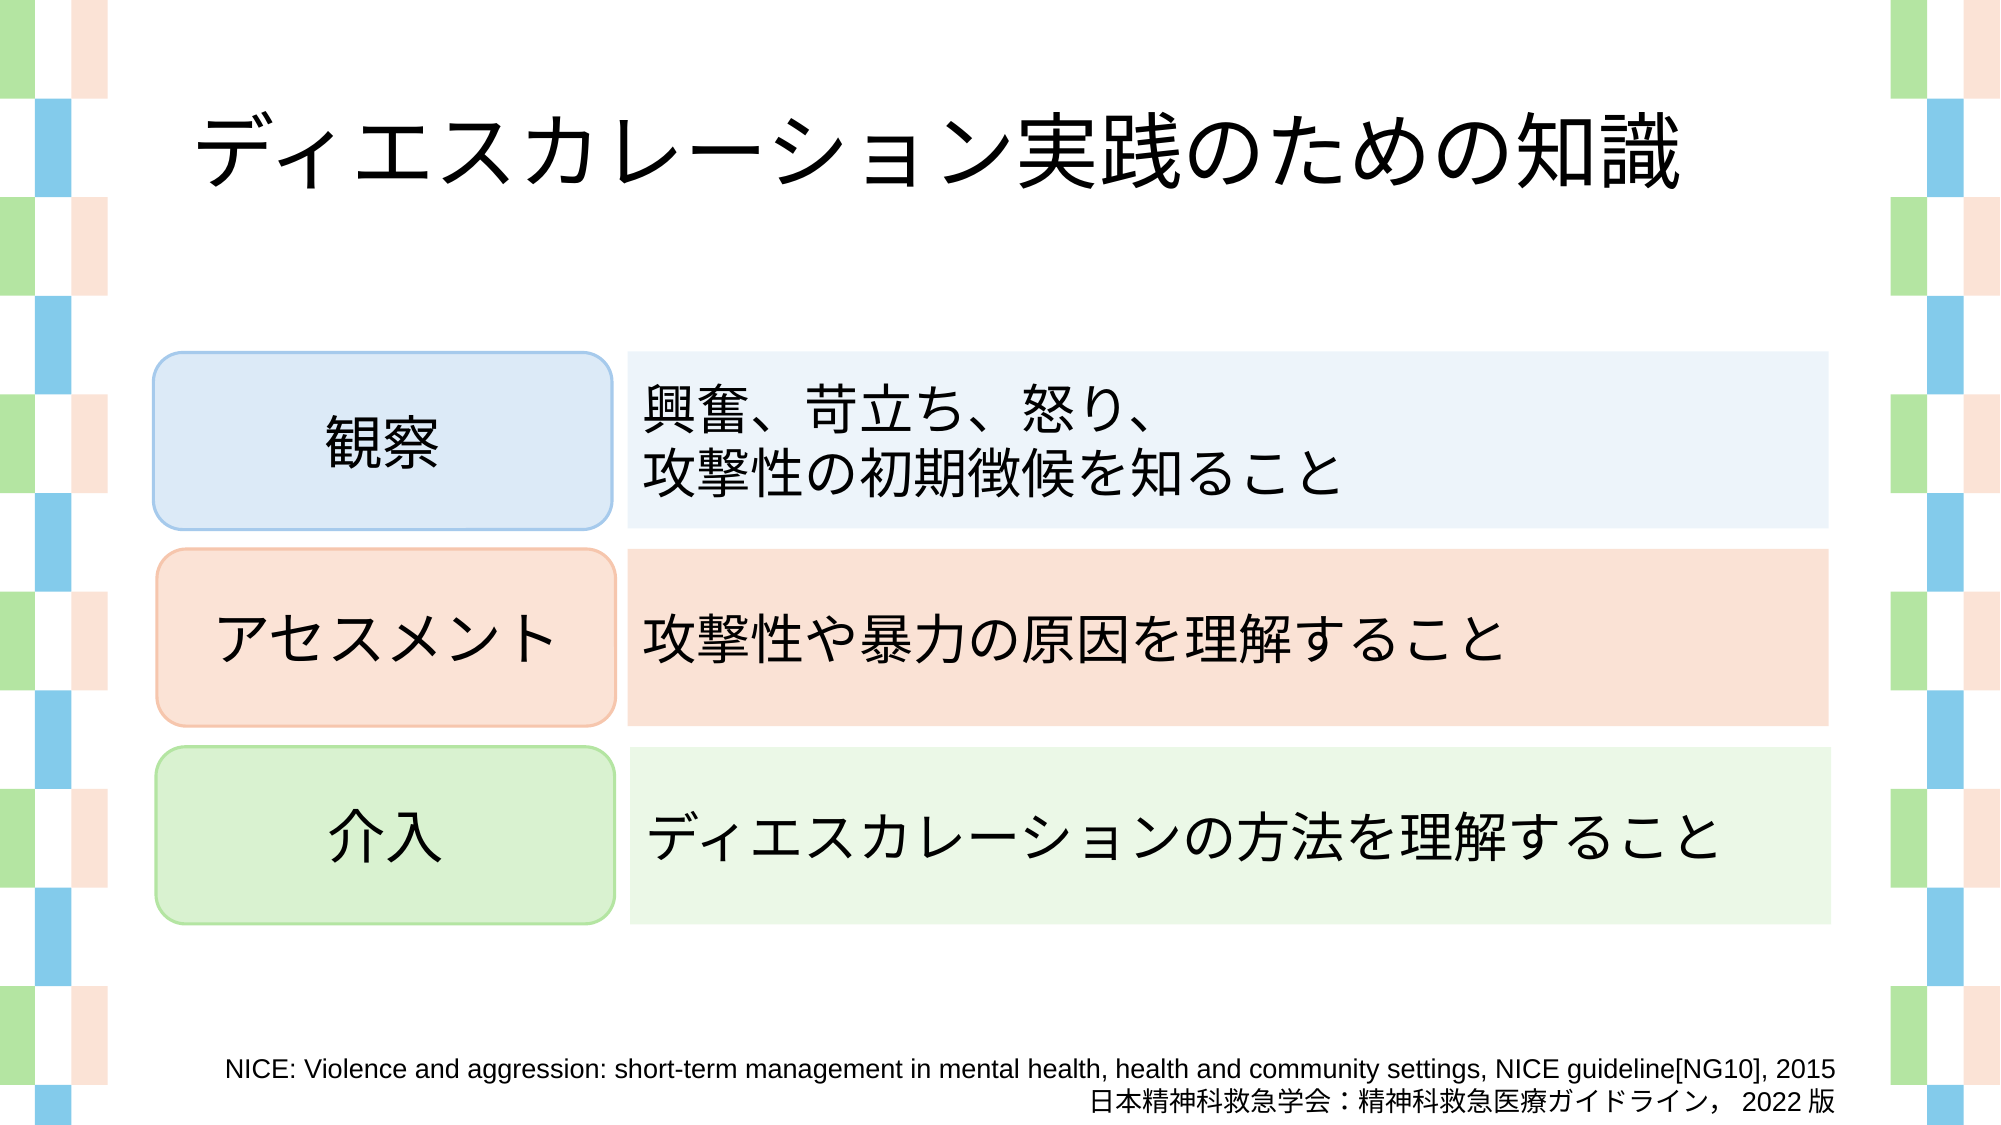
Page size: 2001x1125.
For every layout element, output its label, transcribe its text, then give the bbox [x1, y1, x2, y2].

text_box NICE: Violence and aggression: short-term management in mental health, health and community settings, NICE guideline[NG10], 2015 日本精神科救急学会：精神科救急医療ガイドライン，2022版 [126, 1044, 1850, 1124]
text_box アセスメント [155, 547, 618, 728]
text_box 介入 [154, 745, 617, 926]
text_box ディエスカレーションの方法を理解すること [630, 747, 1832, 925]
text_box 攻撃性や暴力の原因を理解すること [627, 548, 1829, 727]
text_box 観察 [151, 350, 614, 532]
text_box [0, 0, 109, 1125]
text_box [1890, 0, 2000, 1125]
text_box 興奮、苛立ち、怒り、 攻撃性の初期徴候を知ること [627, 351, 1829, 529]
text_box ディエスカレーション実践のための知識 [176, 91, 1890, 207]
